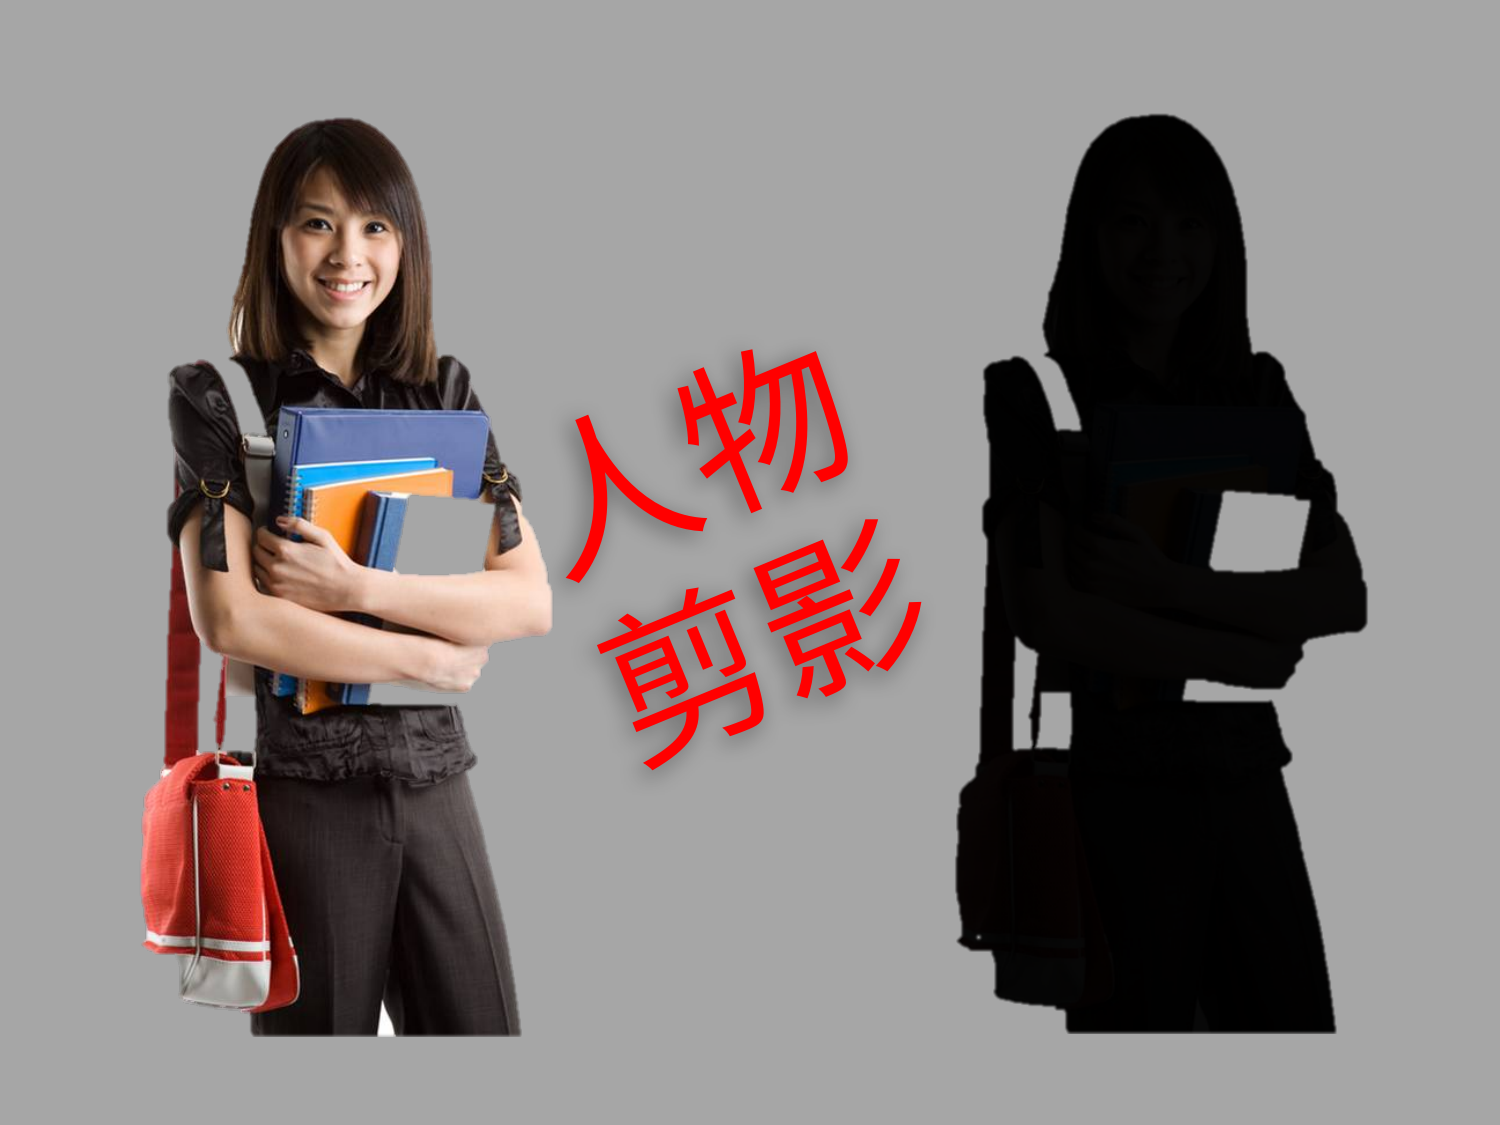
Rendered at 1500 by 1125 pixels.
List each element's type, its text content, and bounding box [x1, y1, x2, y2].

picture [29, 54, 685, 1038]
picture [844, 50, 1500, 1034]
text_box 人物剪影 [690, 274, 839, 785]
